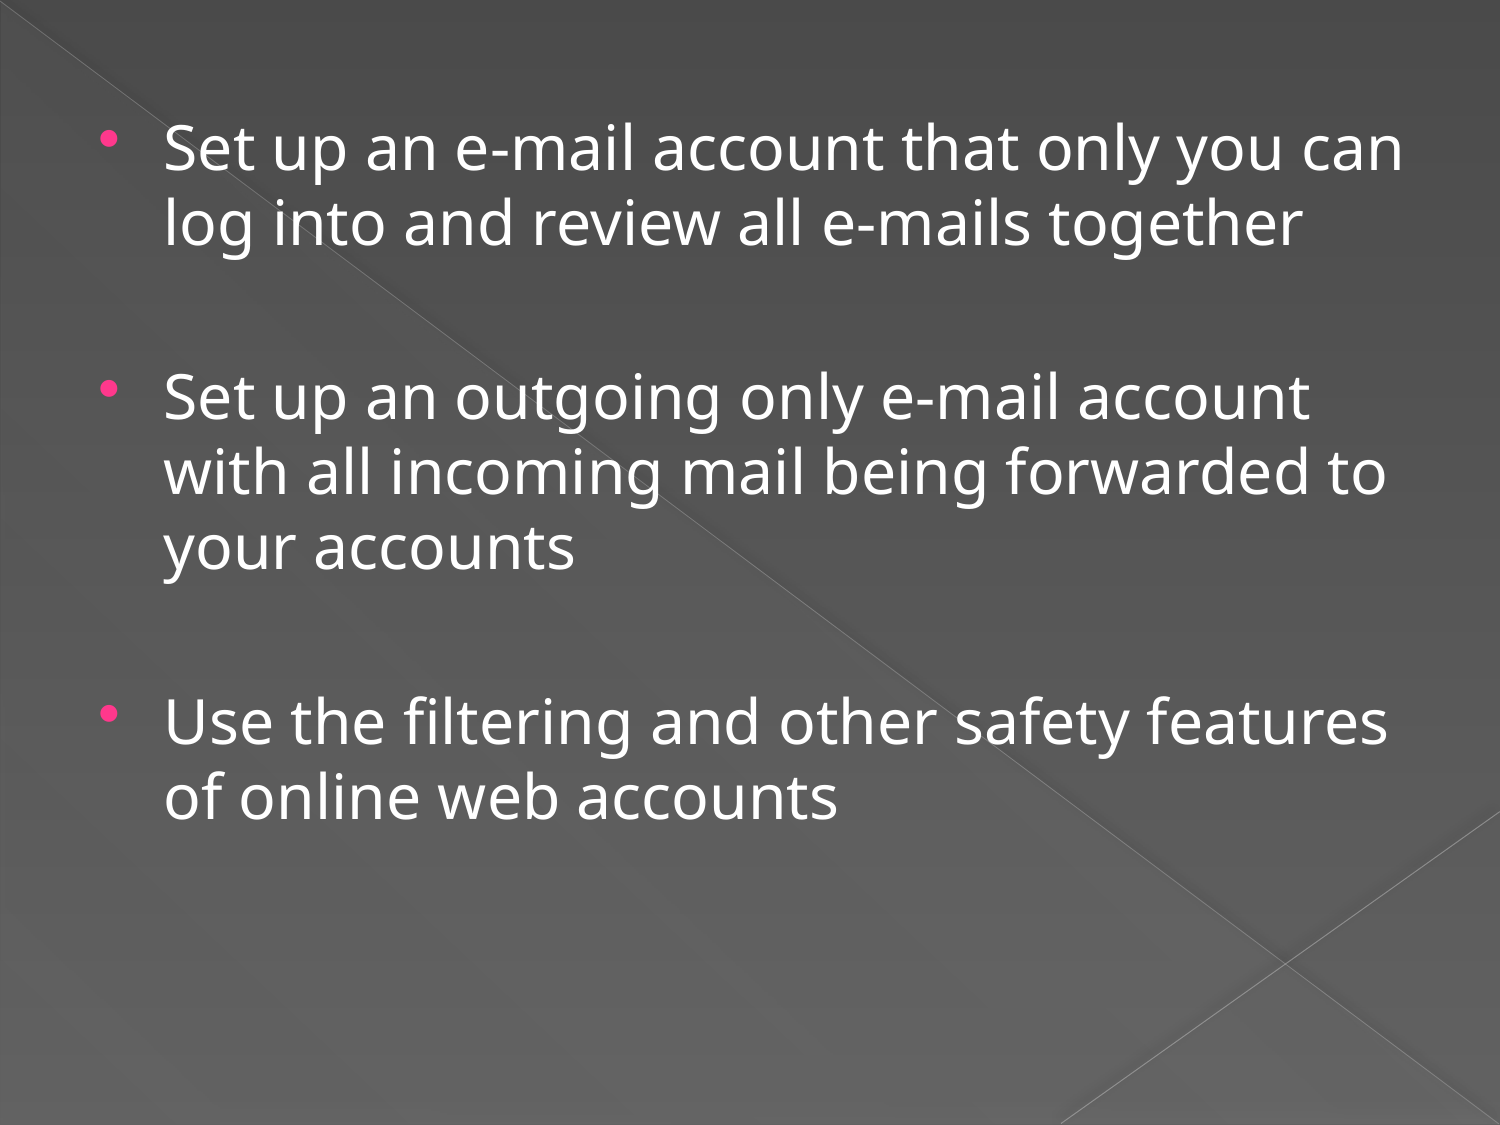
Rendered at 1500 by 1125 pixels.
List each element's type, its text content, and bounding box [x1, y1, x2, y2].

list Set up an e-mail account that only you can log into and review all e-mails together Set up an outgoing only e-mail account with all incoming mail being forwarded to your accounts Use the filtering and other safety features of online web accounts [74, 99, 1426, 1060]
